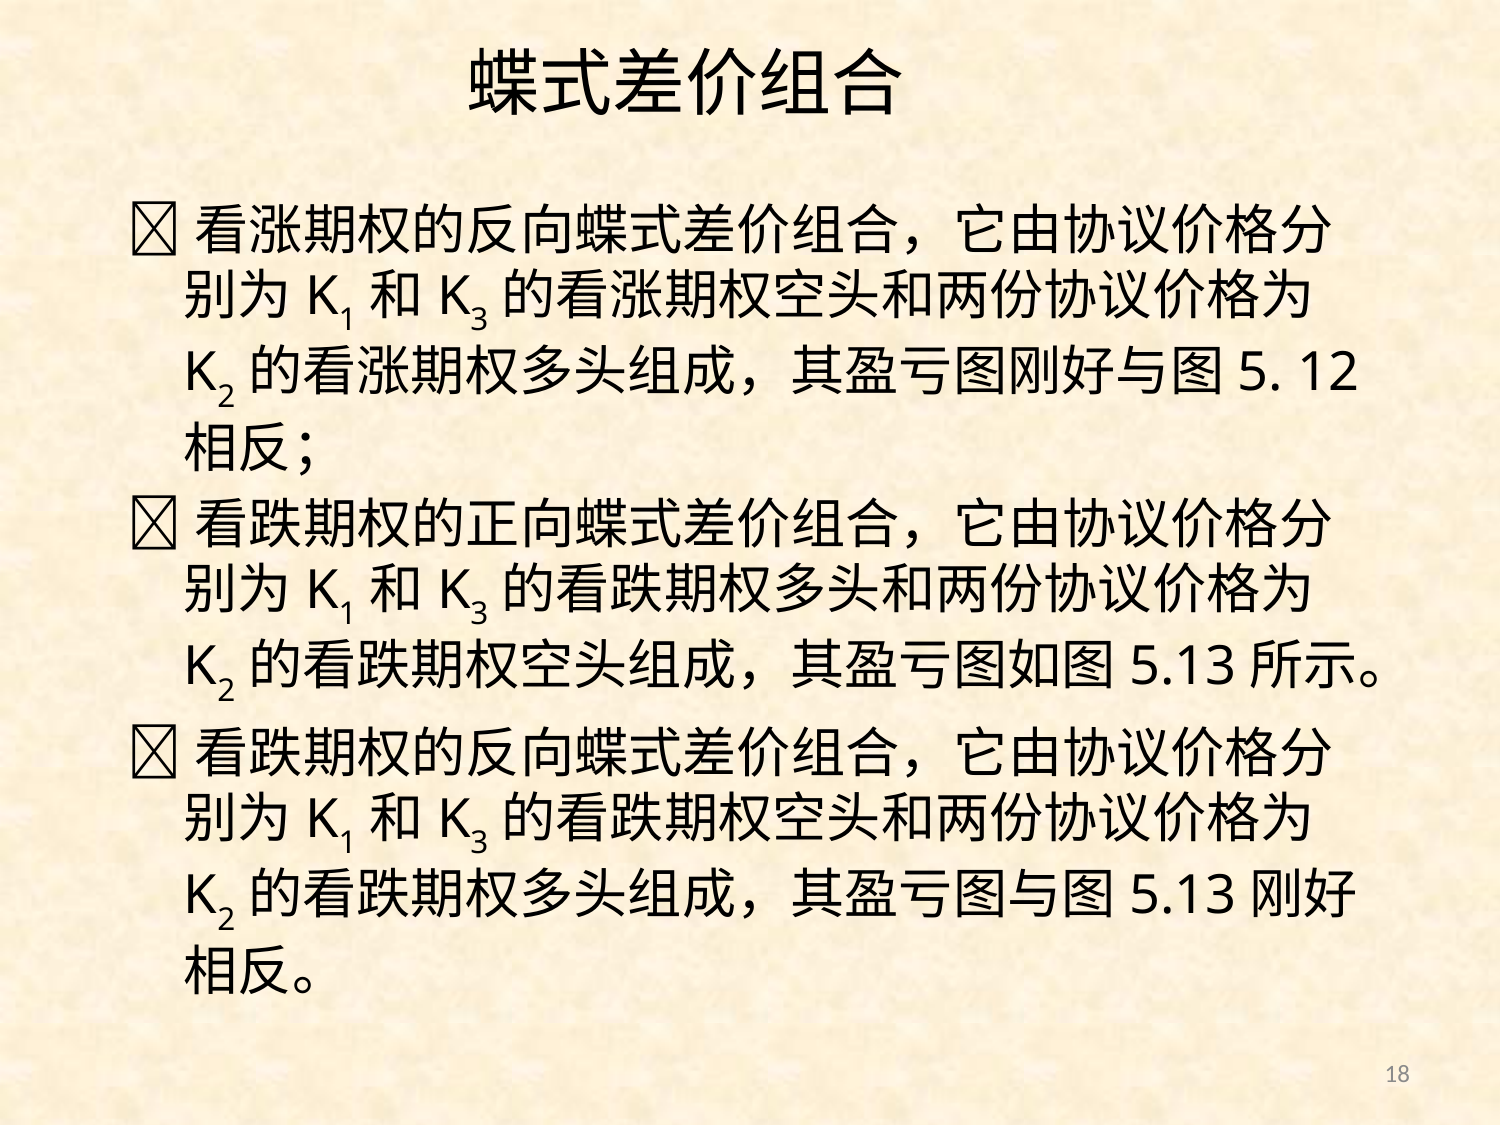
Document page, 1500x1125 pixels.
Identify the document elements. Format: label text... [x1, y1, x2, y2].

title 蝶式差价组合 [75, 20, 1313, 140]
list 看涨期权的反向蝶式差价组合，它由协议价格分别为K1和K3的看涨期权空头和两份协议价格为K2的看涨期权多头组成，其盈亏图刚好与图5. 12相反； 看跌期权的正向蝶式差价组合，它由协议价格分别为K1和K3的看跌期权多头和两份协议价格为K2的看跌期权空头组成，其盈亏图如图5.13所示。 看跌期权的反向蝶式差价组合，它由协议价格分别为K1和K3的看跌期权空头和两份协议价格为K2的看跌期权多头组成，其盈亏图与图5.13刚好相反。 [112, 187, 1388, 1050]
picture [0, 0, 1500, 1125]
slide_number 18 [1074, 1042, 1425, 1103]
